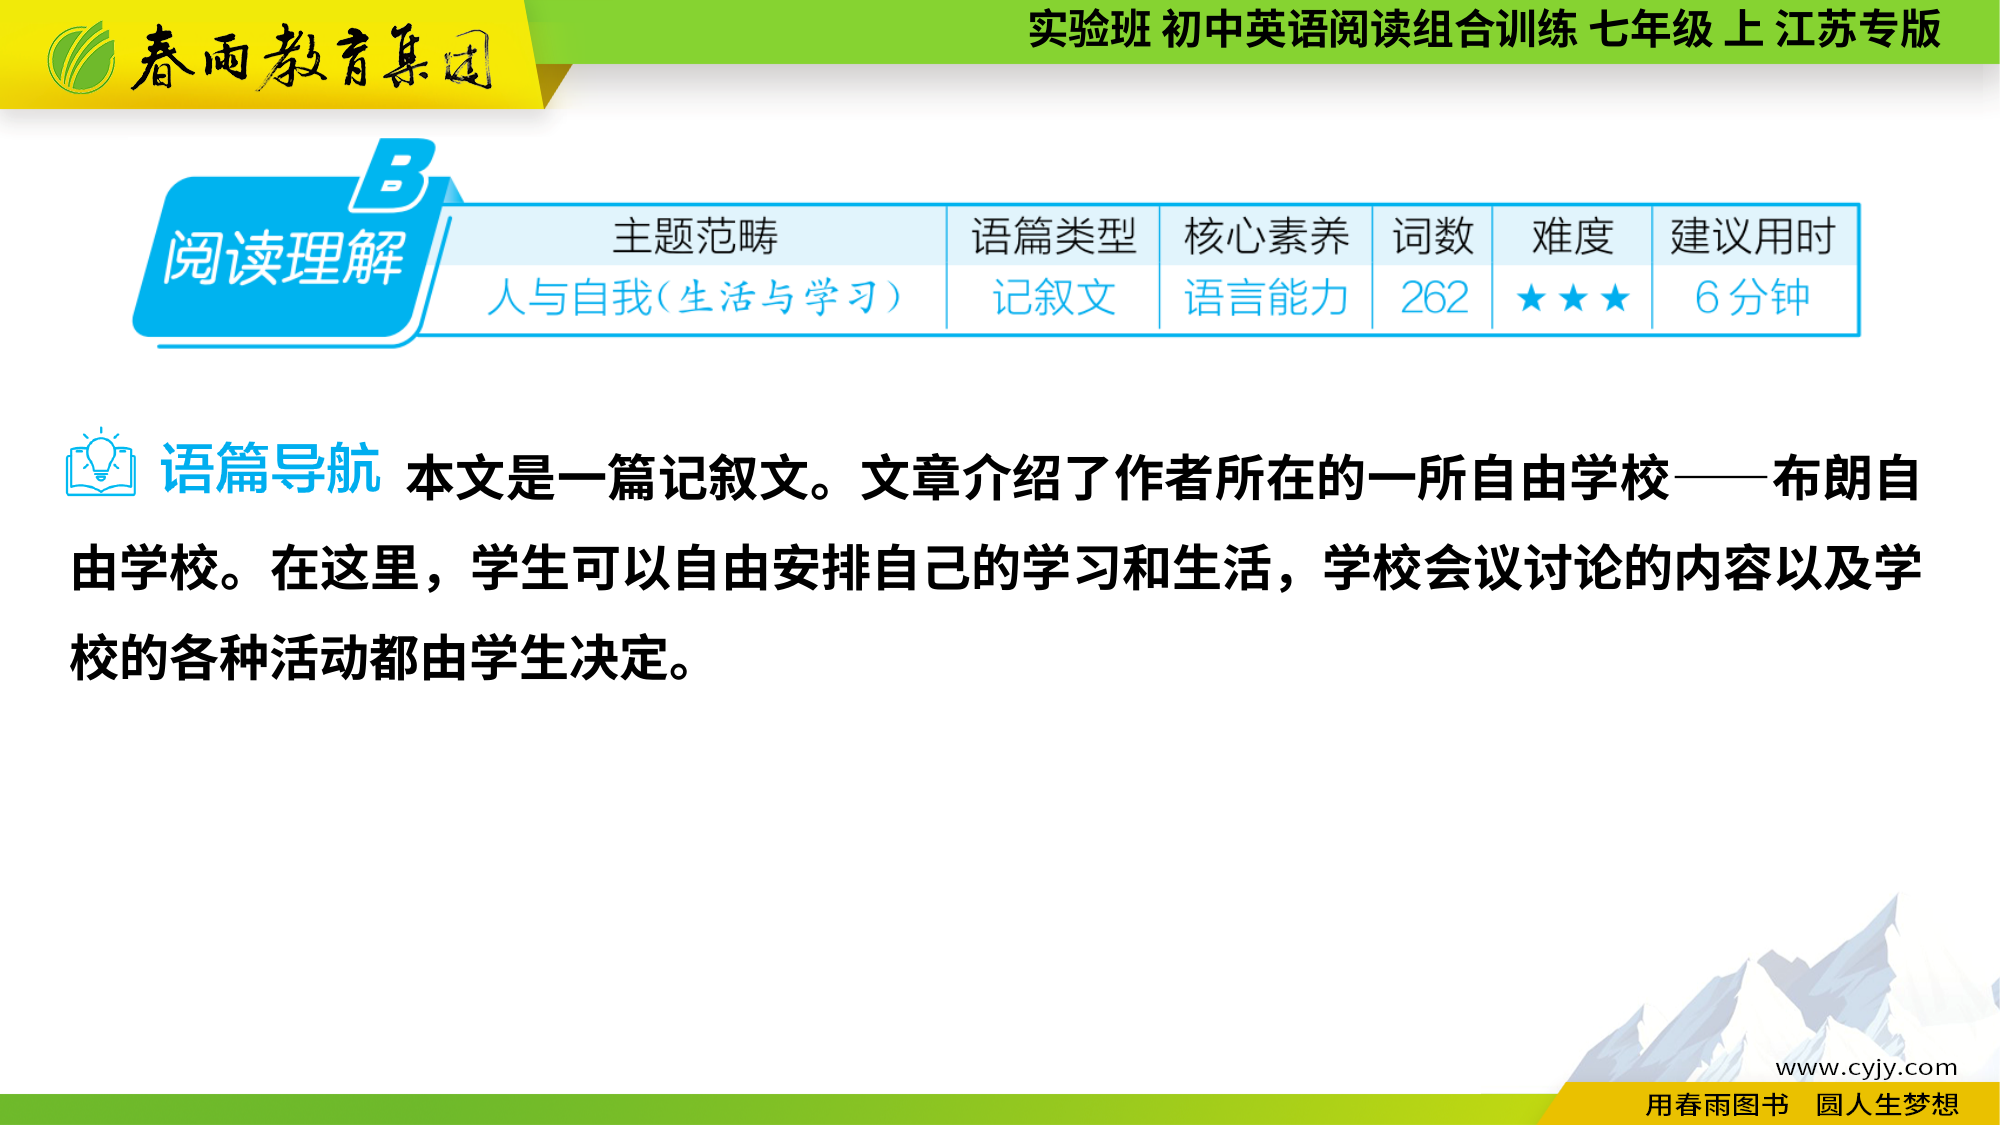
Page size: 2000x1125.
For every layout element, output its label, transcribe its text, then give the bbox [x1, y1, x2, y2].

list 本文是一篇记叙文。文章介绍了作者所在的一所自由学校——布朗自由学校。在这里，学生可以自由安排自己的学习和生活，学校会议讨论的内容以及学校的各种活动都由学生决定。 [54, 409, 1939, 686]
picture [0, 0, 2000, 1125]
